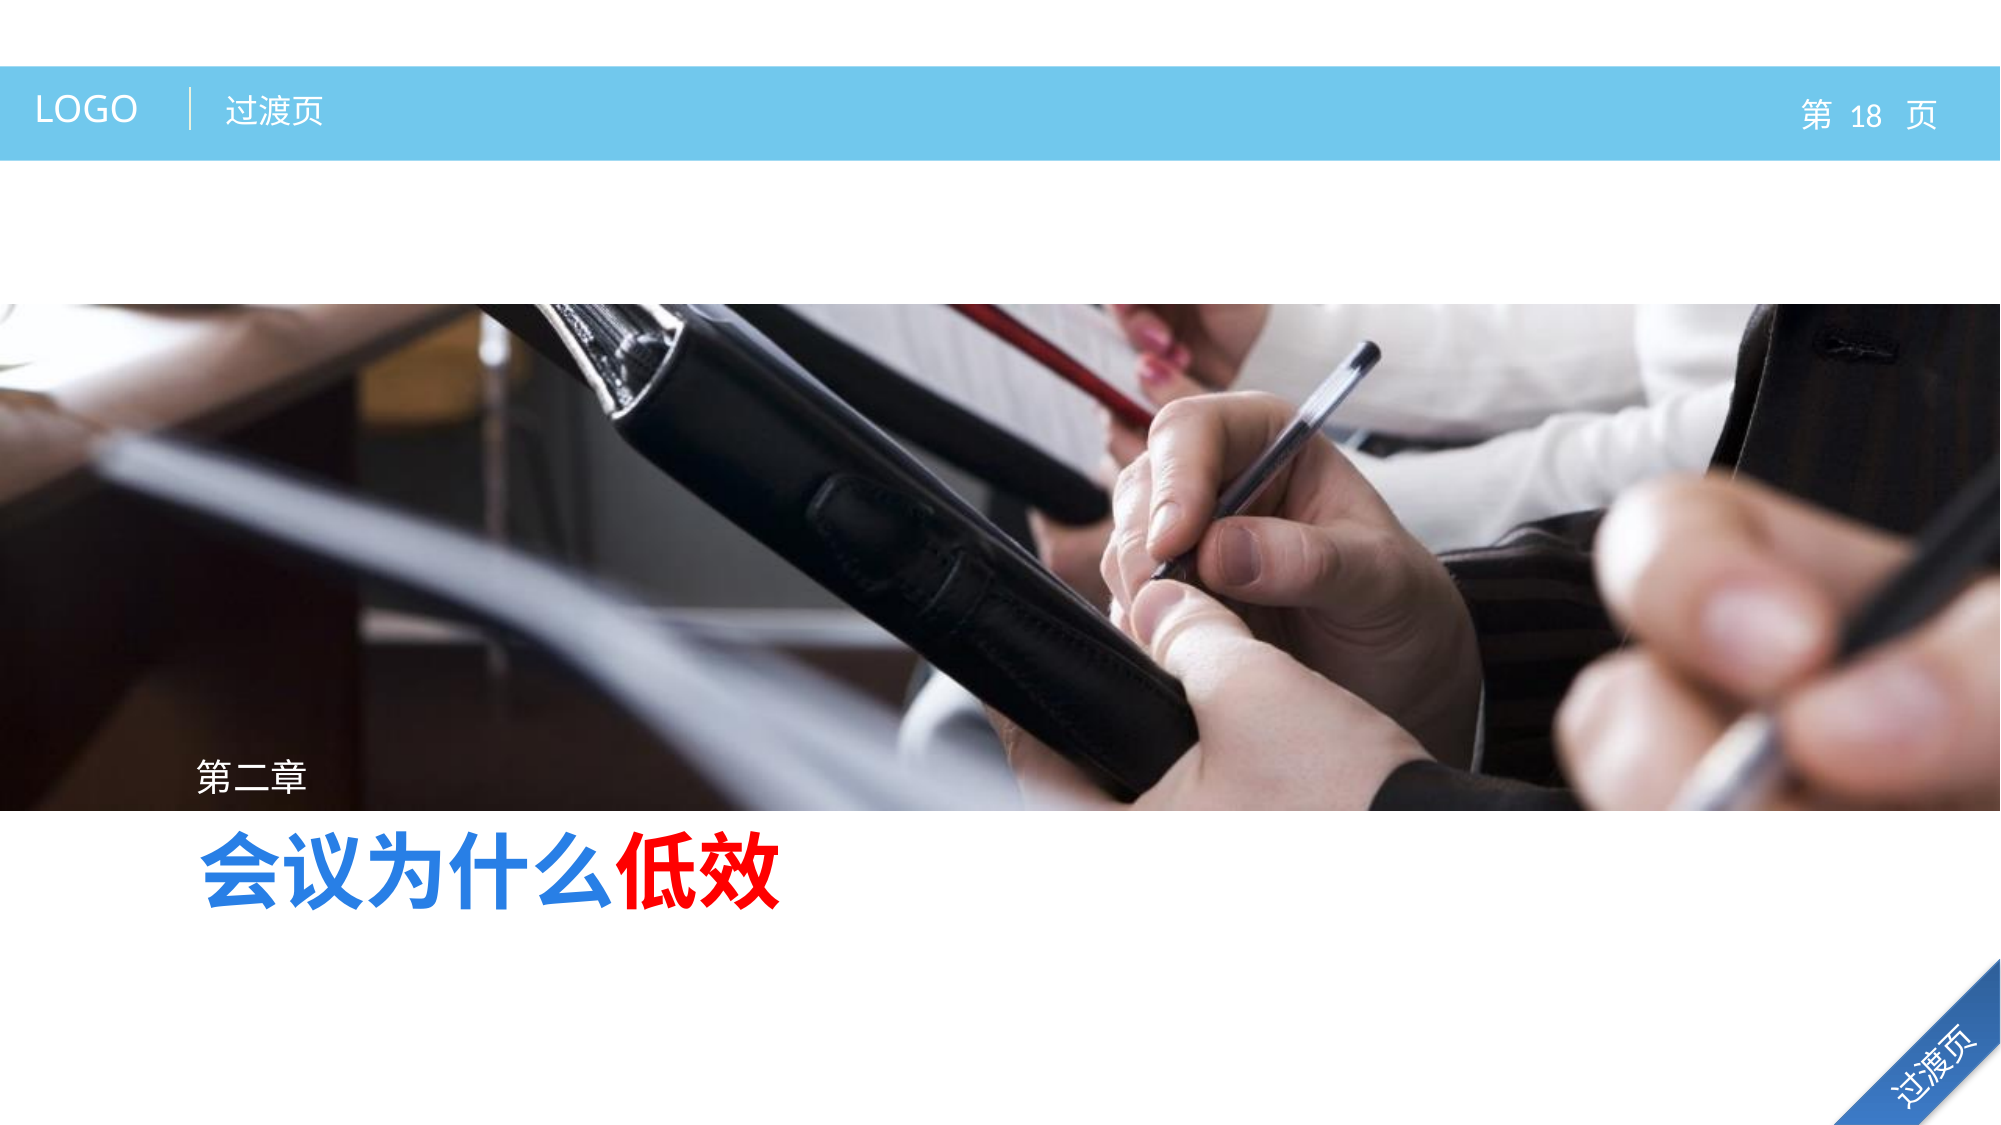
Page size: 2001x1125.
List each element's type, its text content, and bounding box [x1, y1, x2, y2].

picture [0, 304, 2000, 811]
text_box 会议为什么低效 [183, 811, 797, 927]
text_box 第二章 [181, 746, 324, 806]
